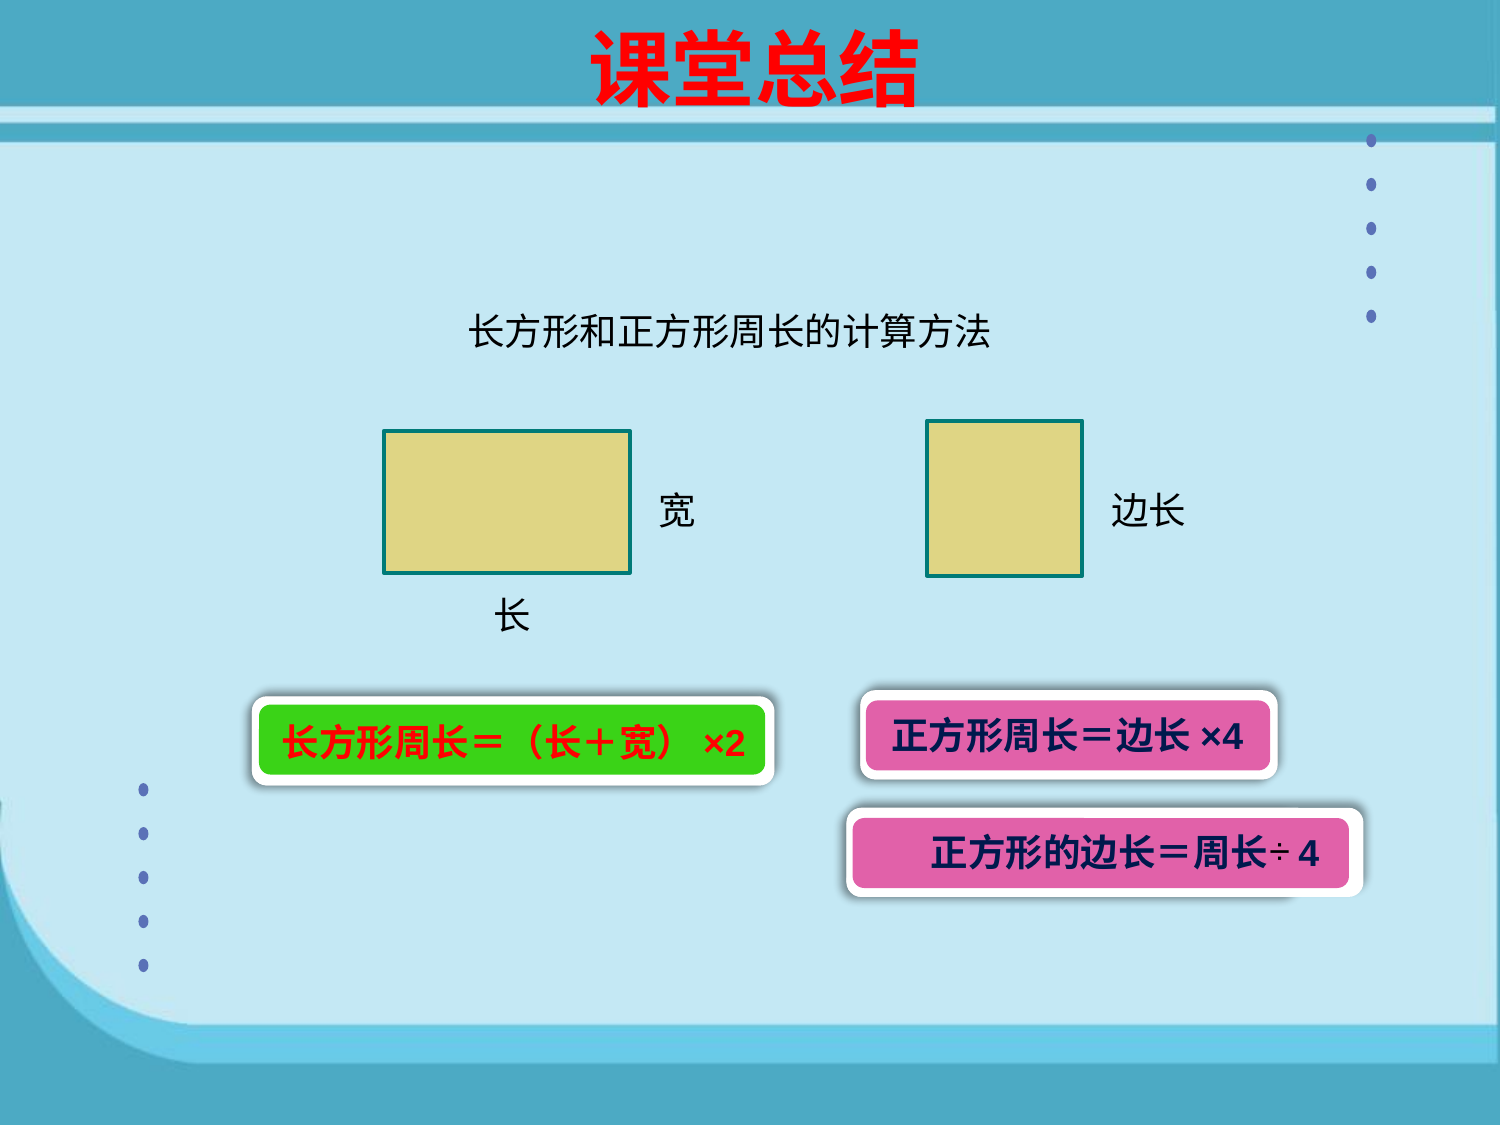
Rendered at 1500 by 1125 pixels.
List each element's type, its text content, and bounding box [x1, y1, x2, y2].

text_box [382, 429, 632, 575]
text_box 长 [478, 584, 546, 645]
text_box 长方形和正方形周长的计算方法 [452, 300, 1007, 360]
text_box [860, 689, 1278, 780]
text_box [925, 419, 1084, 578]
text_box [846, 807, 1391, 898]
text_box 课堂总结 [573, 9, 937, 125]
picture [0, 0, 1500, 1125]
text_box 宽 [643, 479, 711, 540]
text_box 边长 [1096, 479, 1202, 540]
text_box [251, 696, 775, 786]
